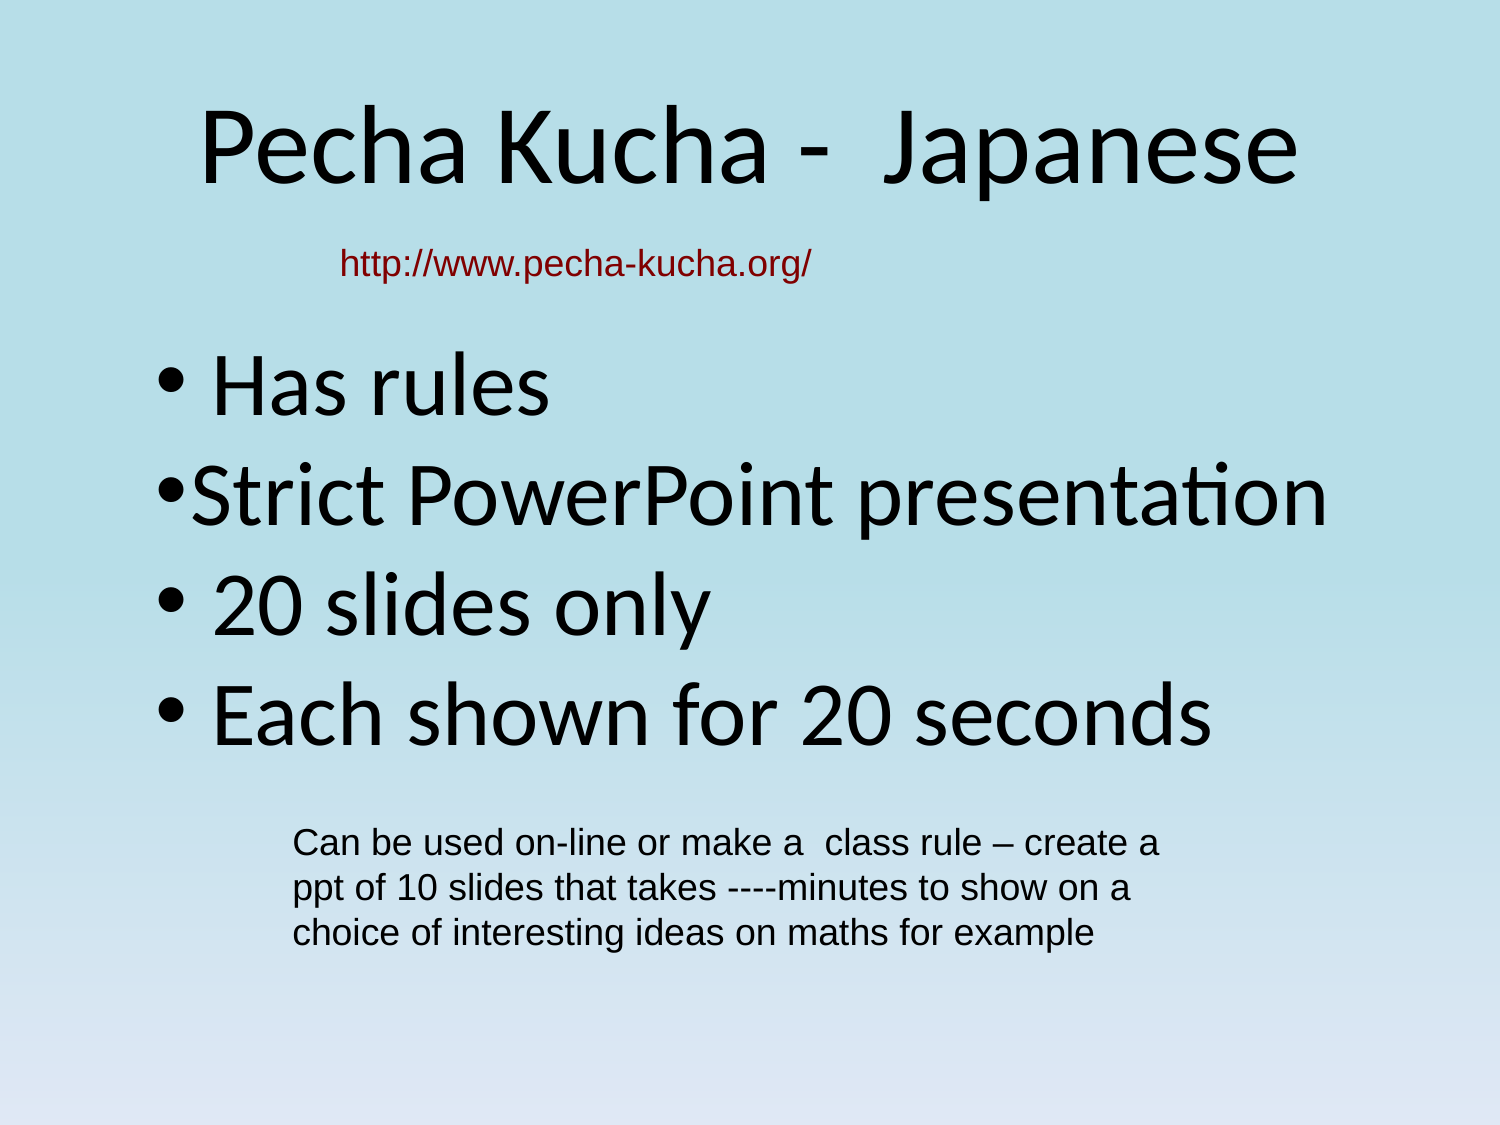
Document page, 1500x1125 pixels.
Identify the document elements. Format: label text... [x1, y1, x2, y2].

text_box http://www.pecha-kucha.org/ [324, 231, 1270, 292]
title Pecha Kucha - Japanese [74, 44, 1426, 233]
text_box Can be used on-line or make a class rule – create a ppt of 10 slides that takes ----minutes to show on a choice of interesting ideas on maths for example [277, 810, 1187, 961]
text_box Has rules Strict PowerPoint presentation 20 slides only Each shown for 20 seconds [140, 316, 1418, 771]
